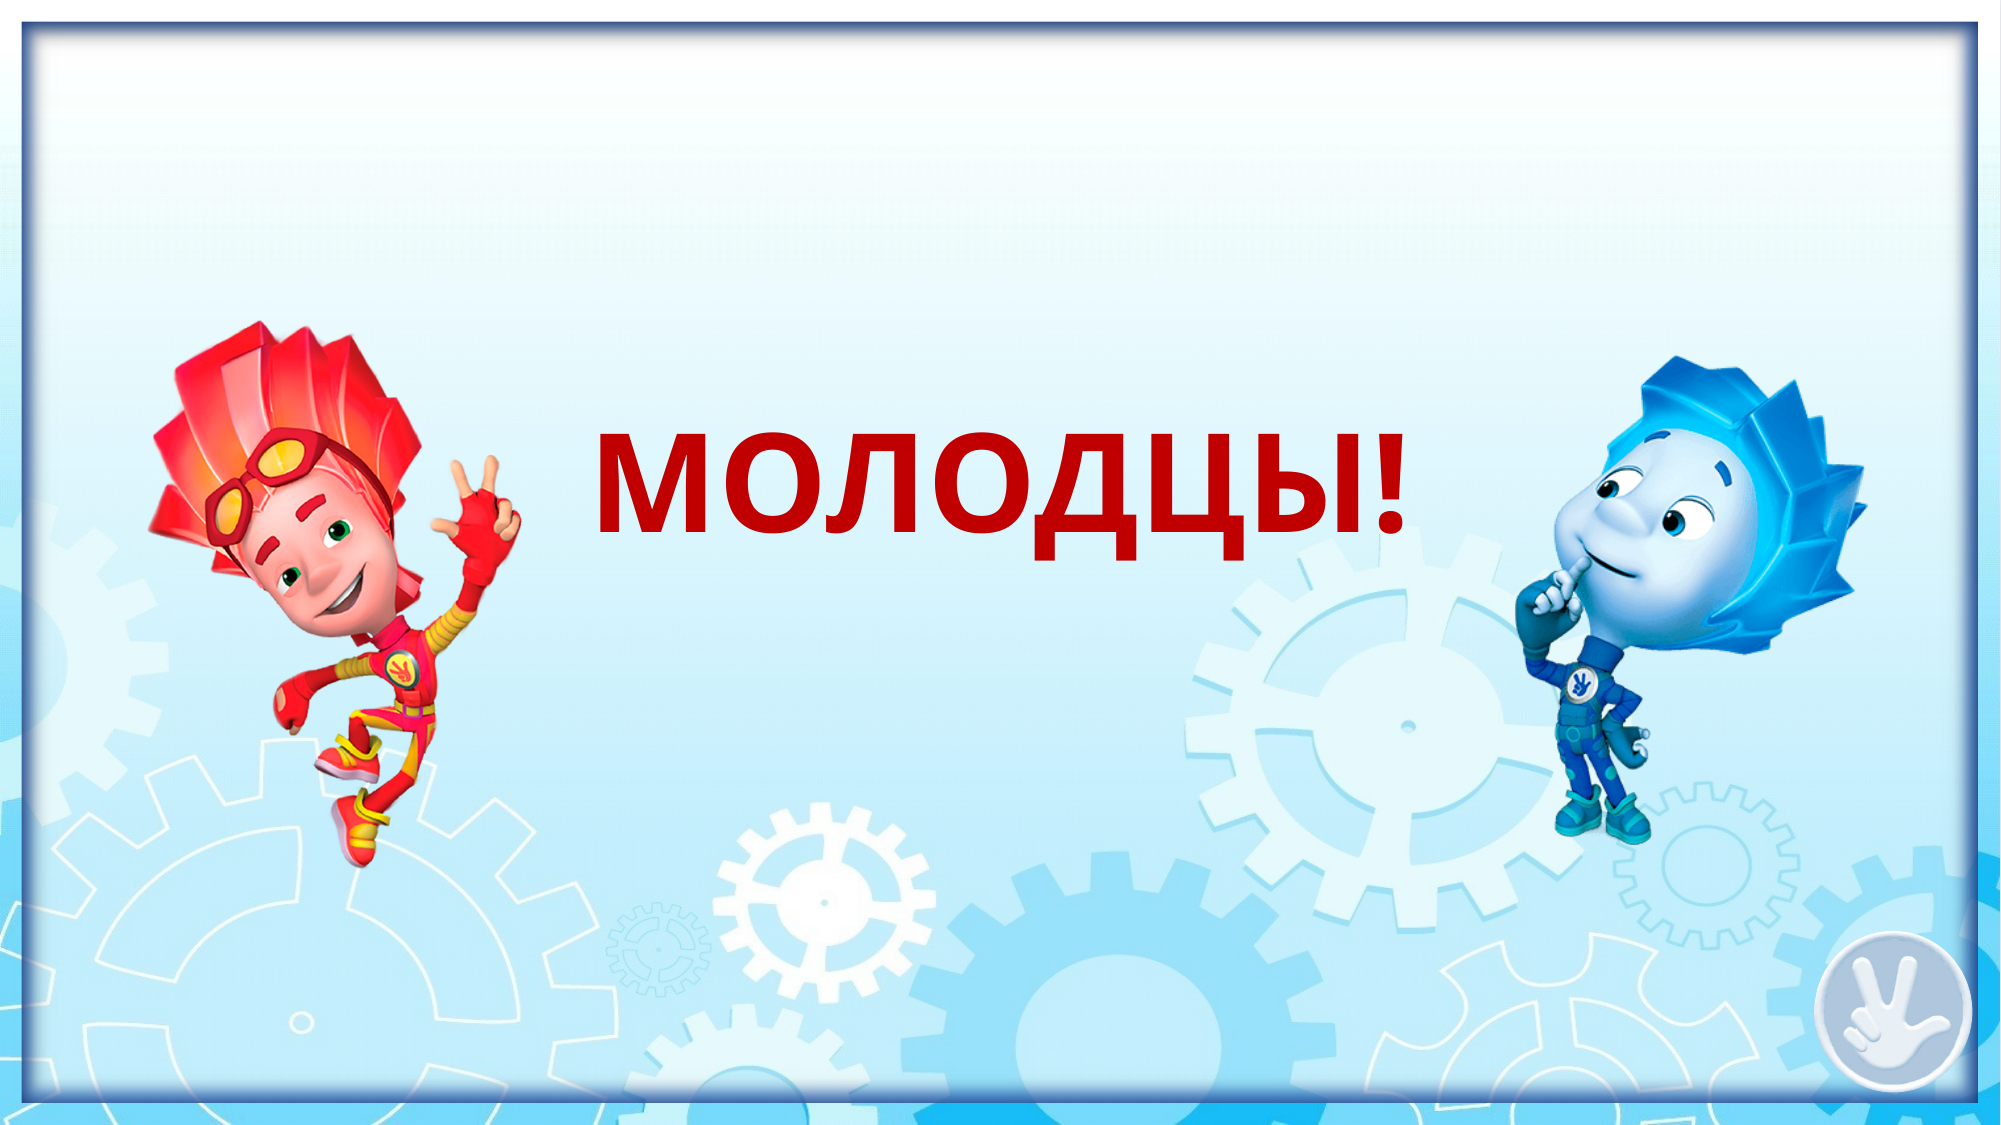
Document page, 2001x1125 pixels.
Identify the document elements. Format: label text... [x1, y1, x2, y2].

text_box МОЛОДЦЫ! [574, 387, 1426, 568]
picture [0, 0, 2000, 1125]
